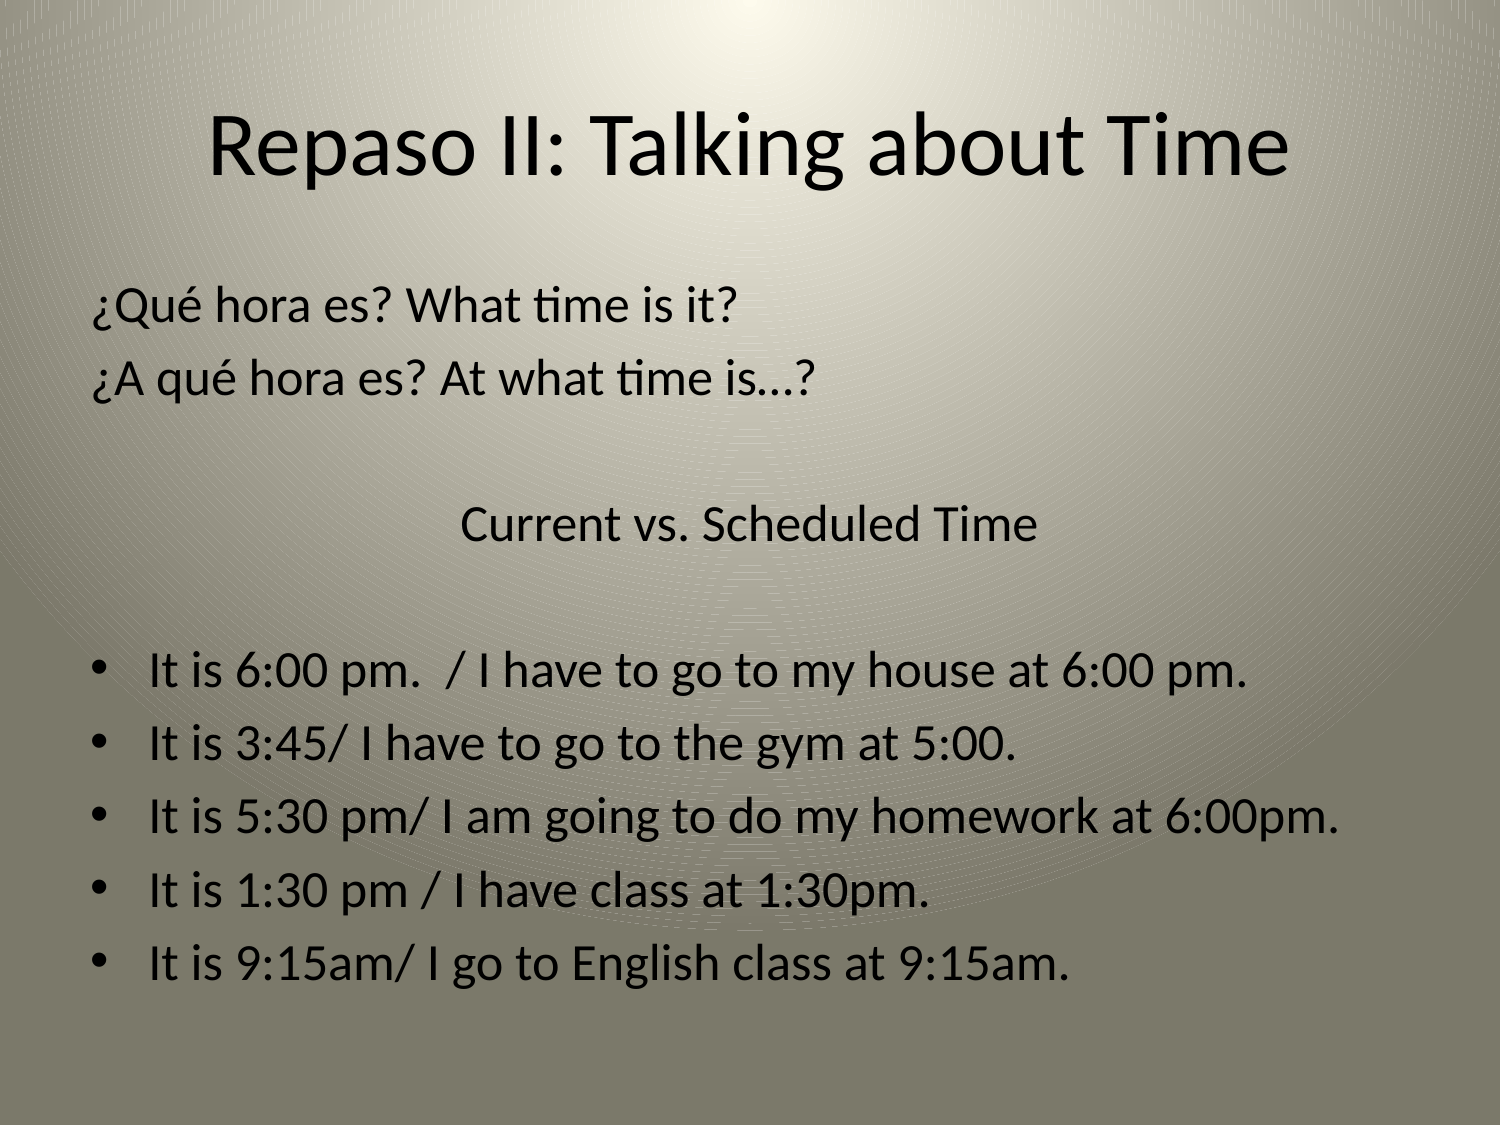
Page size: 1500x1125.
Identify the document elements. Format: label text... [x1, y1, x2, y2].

list ¿Qué hora es? What time is it? ¿A qué hora es? At what time is…? Current vs. Scheduled Time It is 6:00 pm. / I have to go to my house at 6:00 pm. It is 3:45/ I have to go to the gym at 5:00. It is 5:30 pm/ I am going to do my homework at 6:00pm. It is 1:30 pm / I have class at 1:30pm. It is 9:15am/ I go to English class at 9:15am. [75, 262, 1425, 1005]
title Repaso II: Talking about Time [75, 45, 1425, 233]
